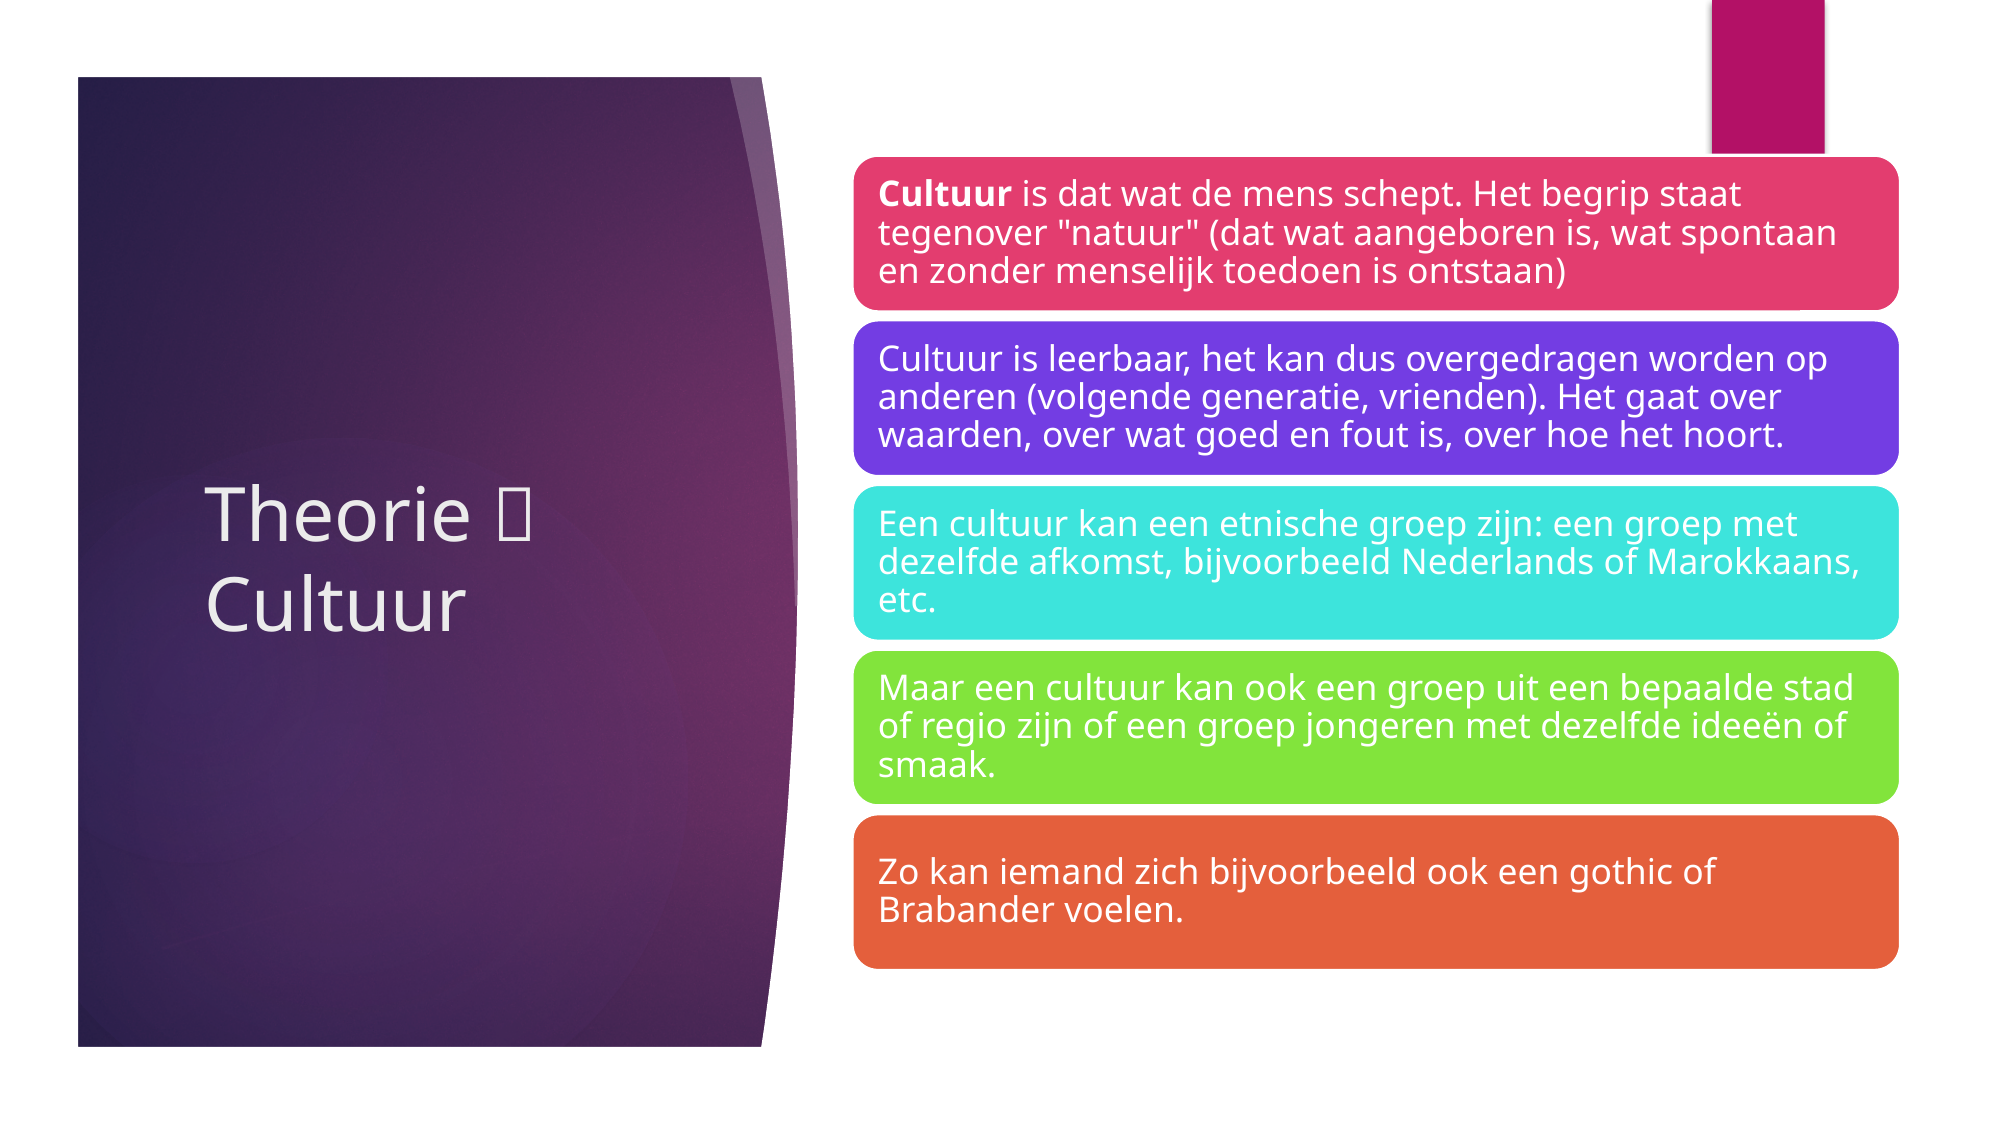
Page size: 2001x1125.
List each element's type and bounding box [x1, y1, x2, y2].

text_box [0, 0, 2000, 1125]
list [851, 132, 1901, 994]
